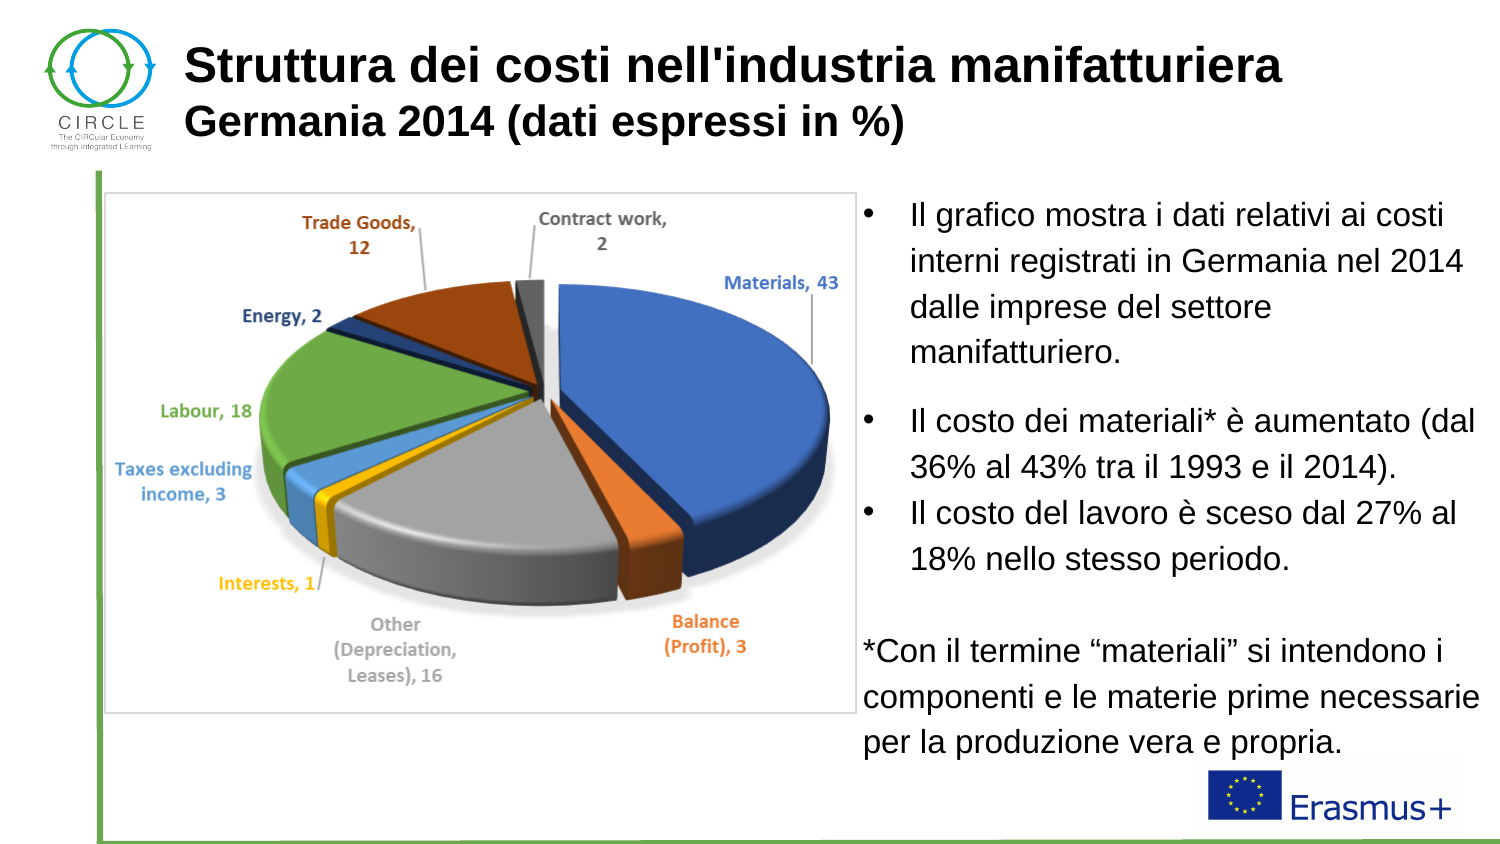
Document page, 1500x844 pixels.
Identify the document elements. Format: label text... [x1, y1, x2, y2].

picture [1193, 755, 1465, 834]
picture [32, 24, 167, 156]
picture [104, 192, 874, 714]
text_box Struttura dei costi nell'industria manifatturiera Germania 2014 (dati espressi in %) [168, 25, 1499, 190]
text_box Il grafico mostra i dati relativi ai costi interni registrati in Germania nel 2014 dalle imprese del settore manifatturiero. Il costo dei materiali* è aumentato (dal 36% al 43% tra il 1993 e il 2014). Il costo del lavoro è sceso dal 27% al 18% nello stesso periodo. *Con il termine “materiali” si intendono i componenti e le materie prime necessarie per la produzione vera e propria. [847, 179, 1499, 769]
